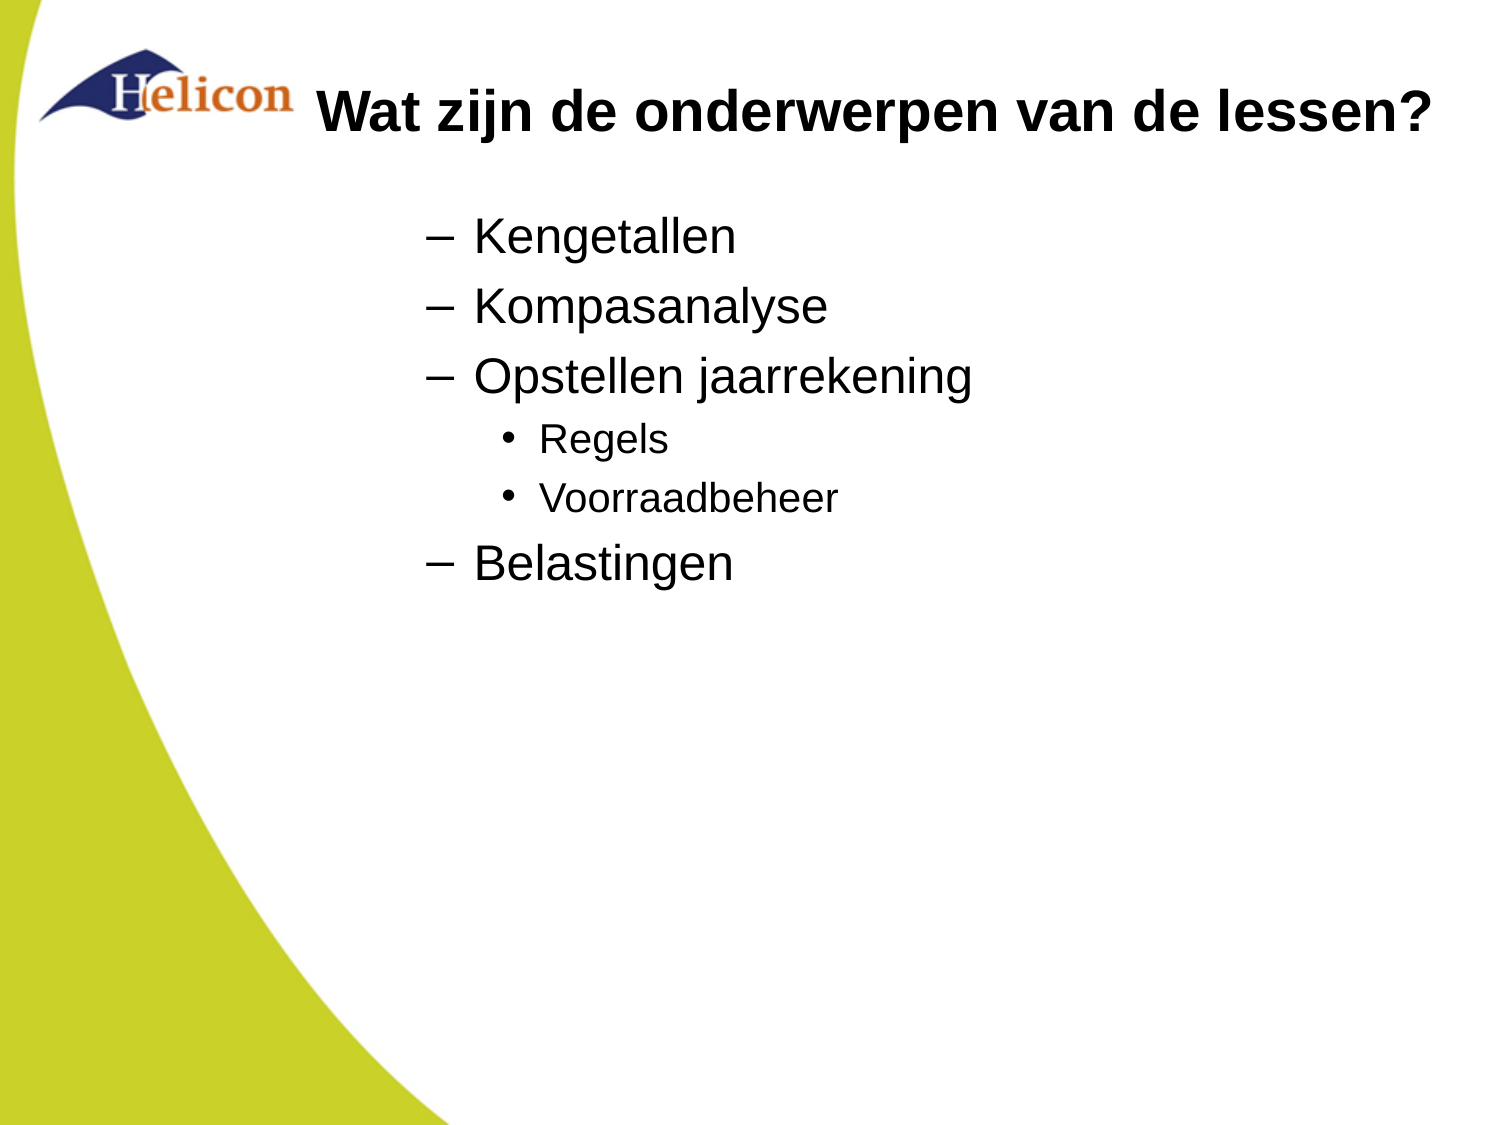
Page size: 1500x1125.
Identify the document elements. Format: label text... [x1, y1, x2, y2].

picture [0, 0, 1500, 1125]
title Wat zijn de onderwerpen van de lessen? [301, 54, 1459, 161]
list Kengetallen Kompasanalyse Opstellen jaarrekening Regels Voorraadbeheer Belastingen [336, 196, 1425, 1005]
